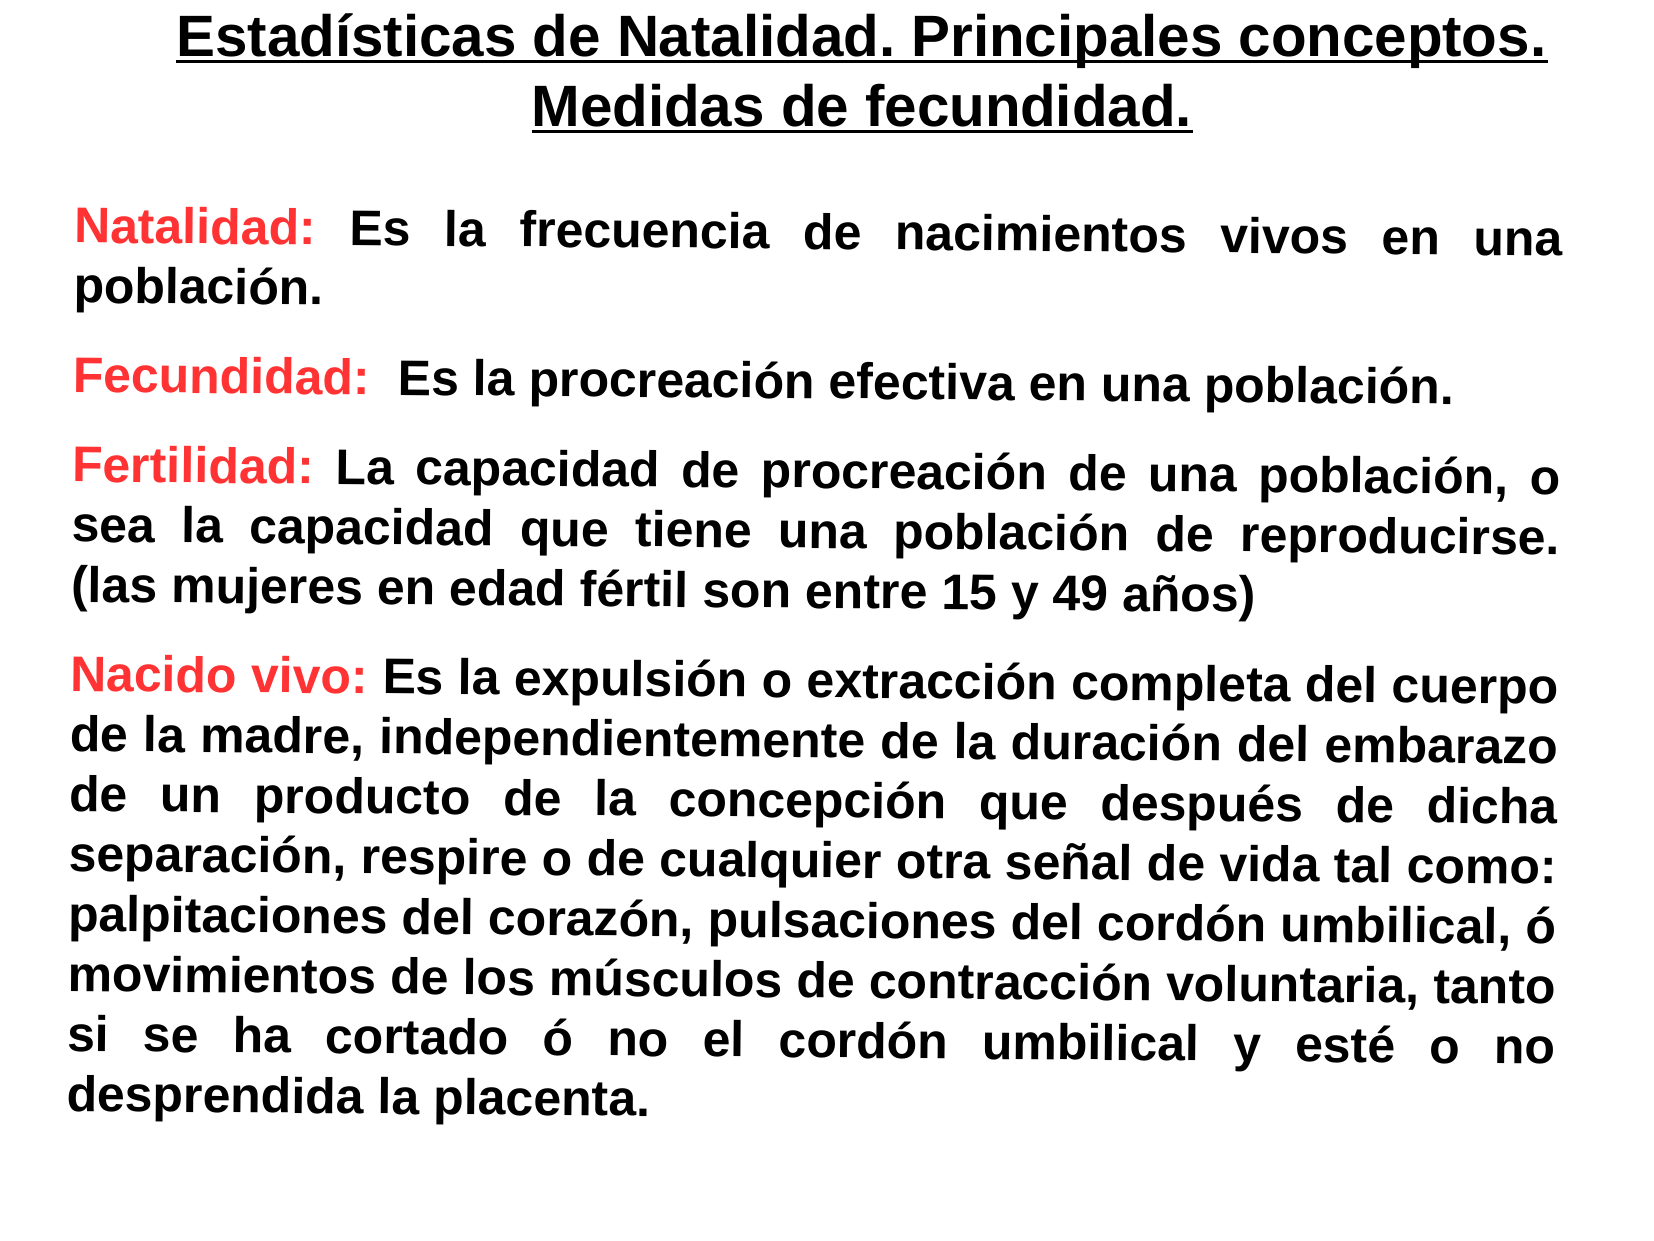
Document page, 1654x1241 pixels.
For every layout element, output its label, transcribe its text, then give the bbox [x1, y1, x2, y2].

text_box Natalidad: Es la frecuencia de nacimientos vivos en una población. Fecundidad: Es la procreación efectiva en una población. Fertilidad: La capacidad de procreación de una población, o sea la capacidad que tiene una población de reproducirse. (las mujeres en edad fértil son entre 15 y 49 años) Nacido vivo: Es la expulsión o extracción completa del cuerpo de la madre, independientemente de la duración del embarazo de un producto de la concepción que después de dicha separación, respire o de cualquier otra señal de vida tal como: palpitaciones del corazón, pulsaciones del cordón umbilical, ó movimientos de los músculos de contracción voluntaria, tanto si se ha cortado ó no el cordón umbilical y esté o no desprendida la placenta. [66, 248, 1563, 1168]
text_box Estadísticas de Natalidad. Principales conceptos. Medidas de fecundidad. [118, 0, 1607, 172]
